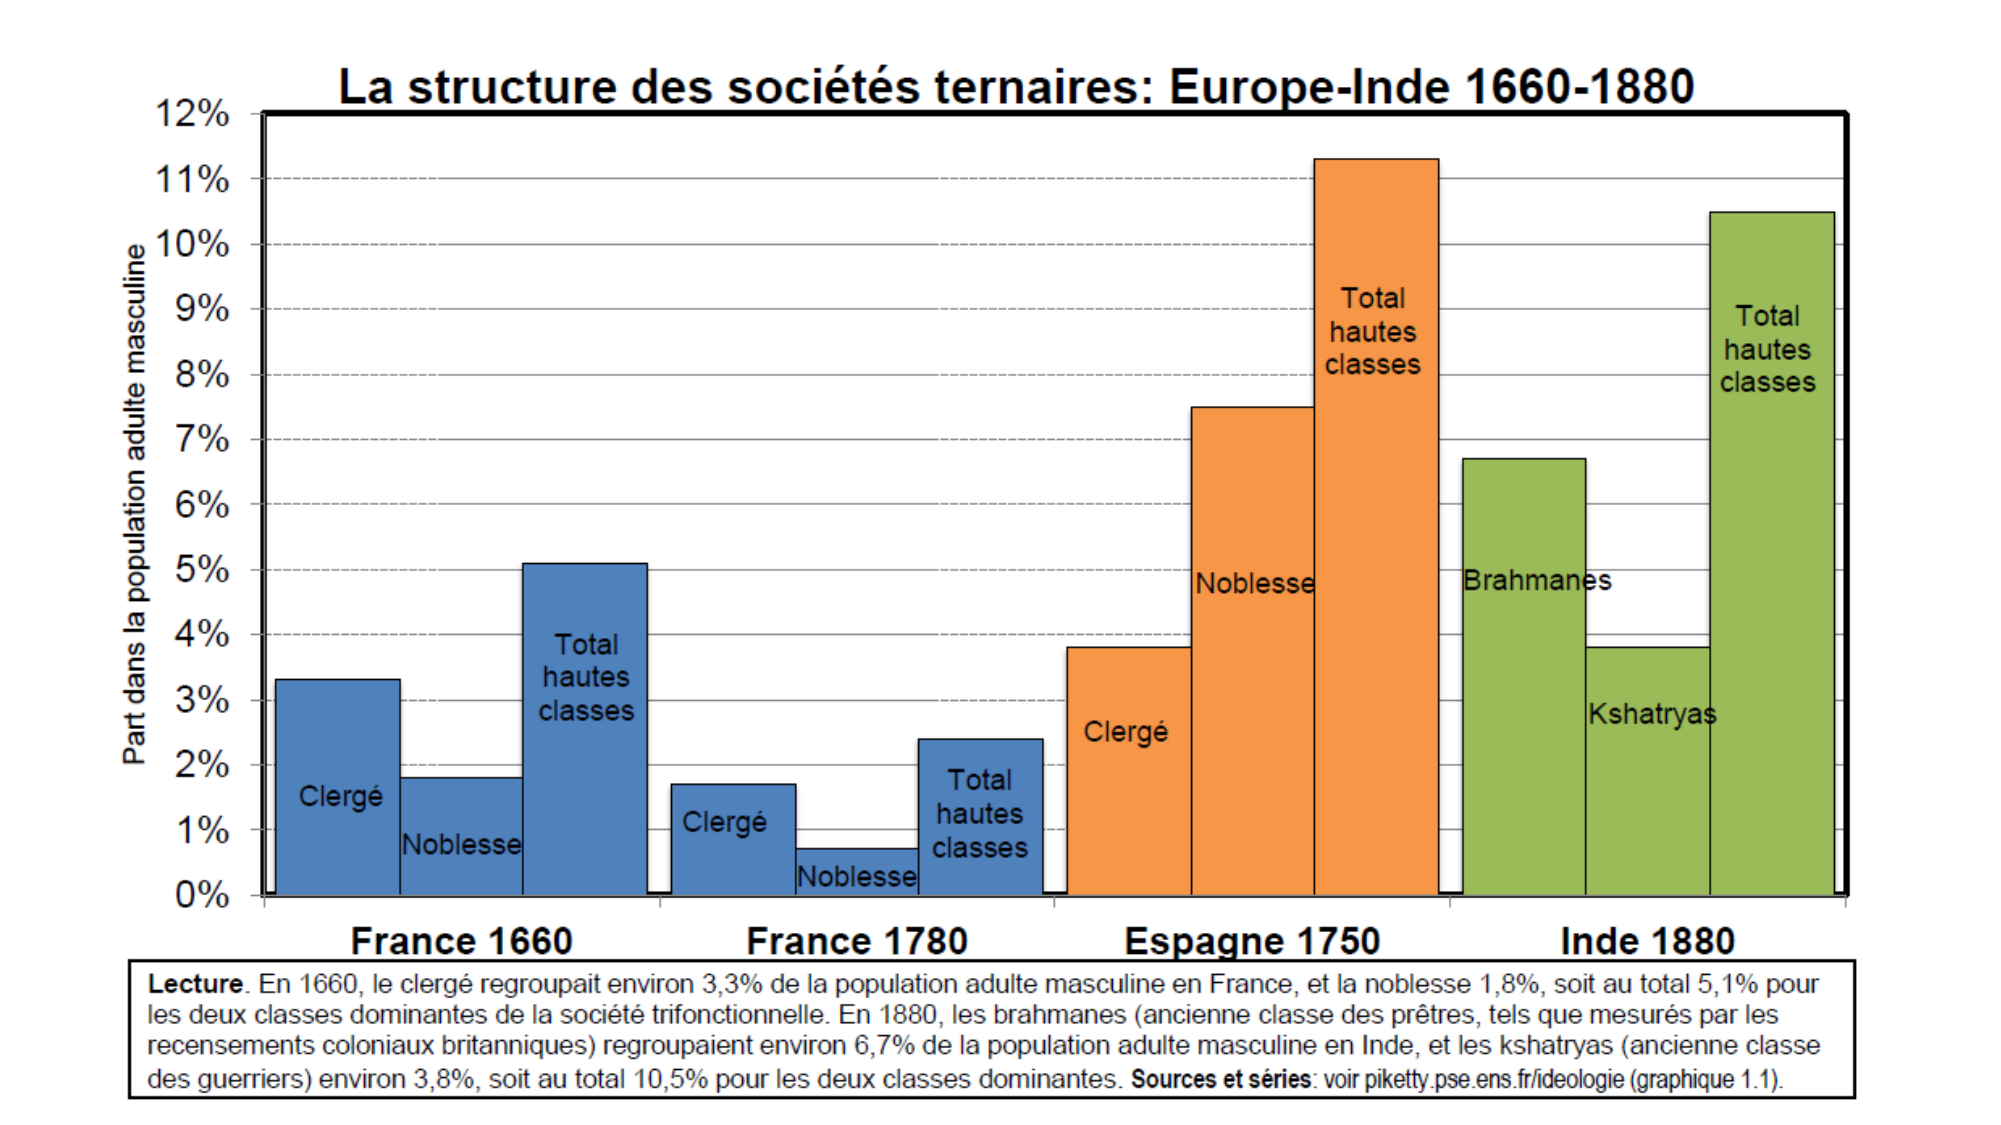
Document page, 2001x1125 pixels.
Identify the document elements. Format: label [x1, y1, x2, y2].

picture [104, 0, 1896, 1125]
